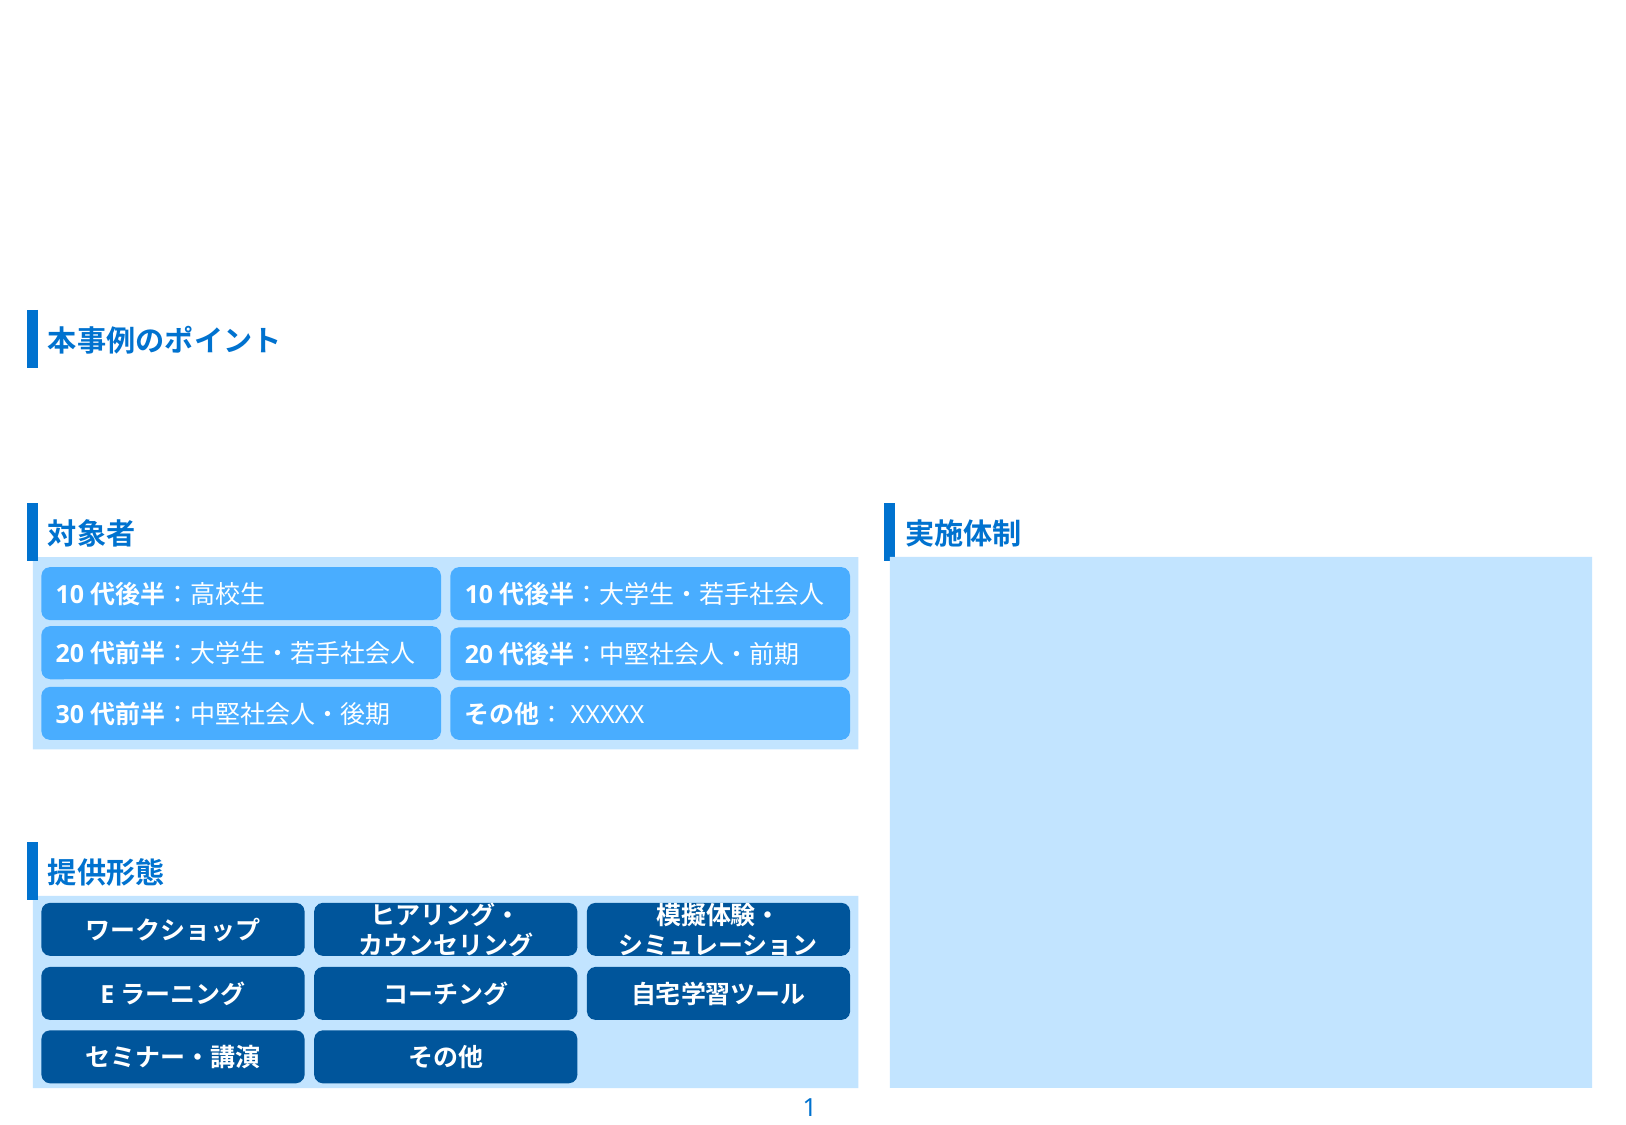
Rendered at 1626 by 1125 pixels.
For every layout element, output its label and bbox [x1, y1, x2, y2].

text_box [41, 567, 851, 740]
text_box [41, 902, 851, 1084]
